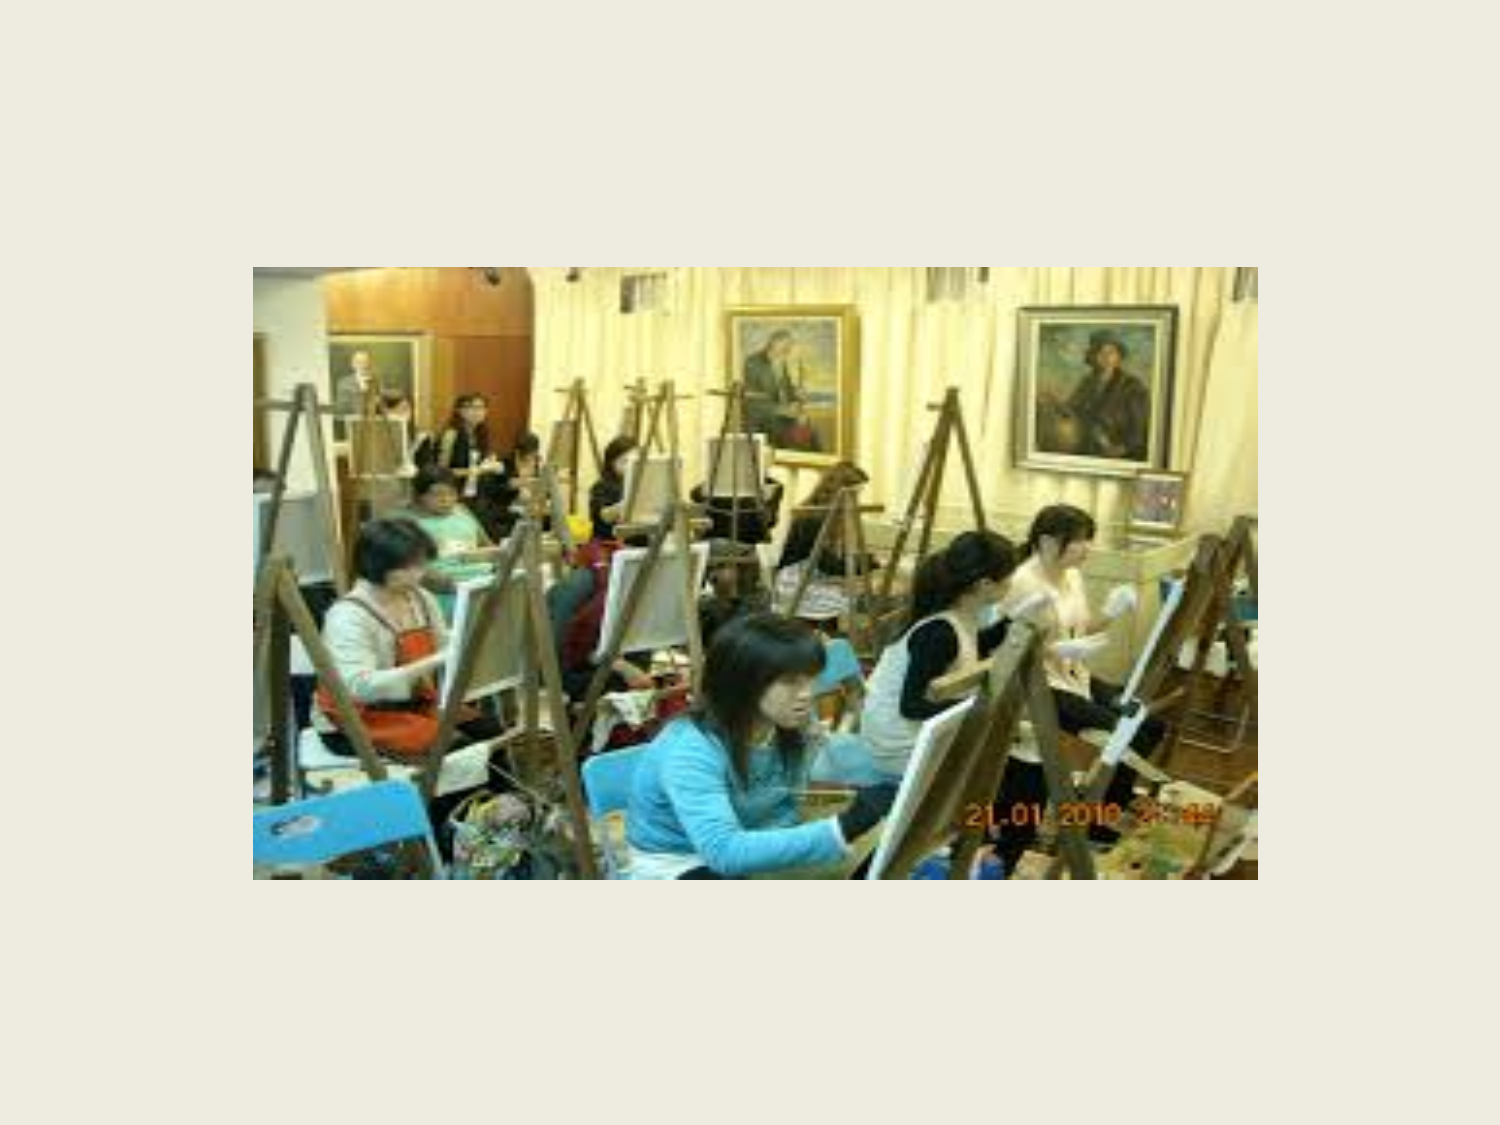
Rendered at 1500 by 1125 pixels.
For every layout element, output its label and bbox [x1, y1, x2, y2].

picture [253, 266, 1259, 880]
